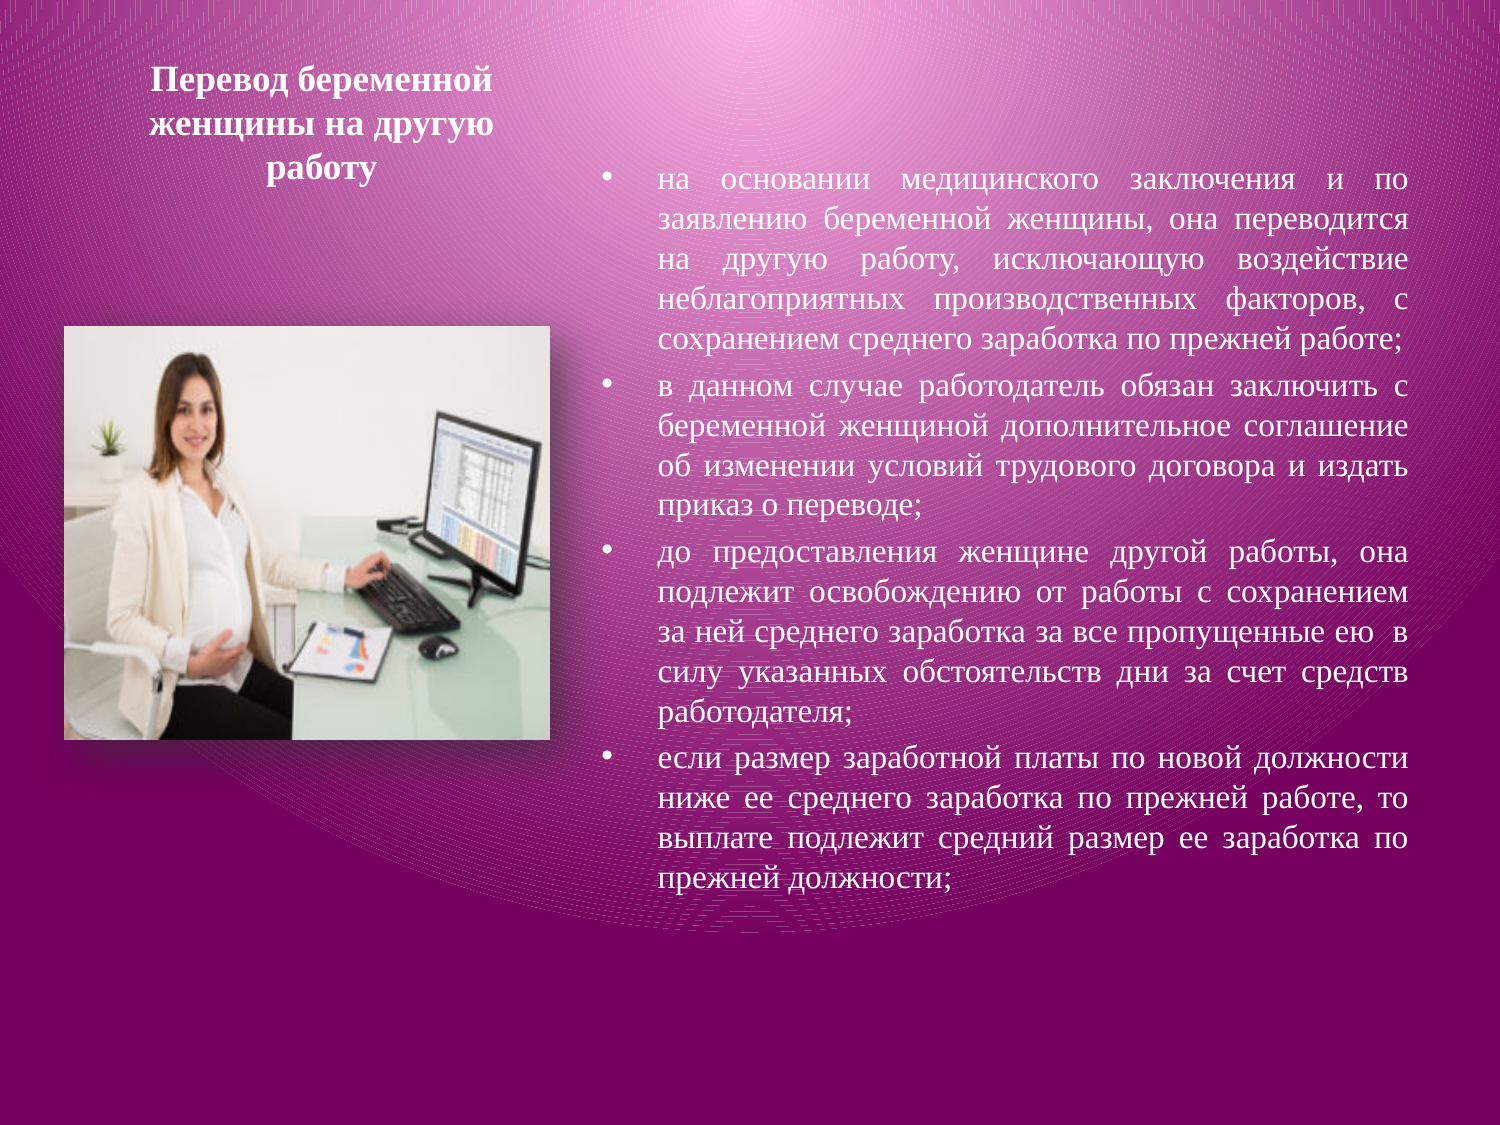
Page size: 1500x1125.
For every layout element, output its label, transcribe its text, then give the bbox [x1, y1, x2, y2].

title Перевод беременной женщины на другую работу [75, 44, 569, 236]
picture [64, 326, 550, 740]
list на основании медицинского заключения и по заявлению беременной женщины, она переводится на другую работу, исключающую воздействие неблагоприятных производственных факторов, с сохранением среднего заработка по прежней работе; в данном случае работодатель обязан заключить с беременной женщиной дополнительное соглашение об изменении условий трудового договора и издать приказ о переводе; до предоставления женщине другой работы, она подлежит освобождению от работы с сохранением за ней среднего заработка за все пропущенные ею в силу указанных обстоятельств дни за счет средств работодателя; если размер заработной платы по новой должности ниже ее среднего заработка по прежней работе, то выплате подлежит средний размер ее заработка по прежней должности; [586, 149, 1425, 1005]
